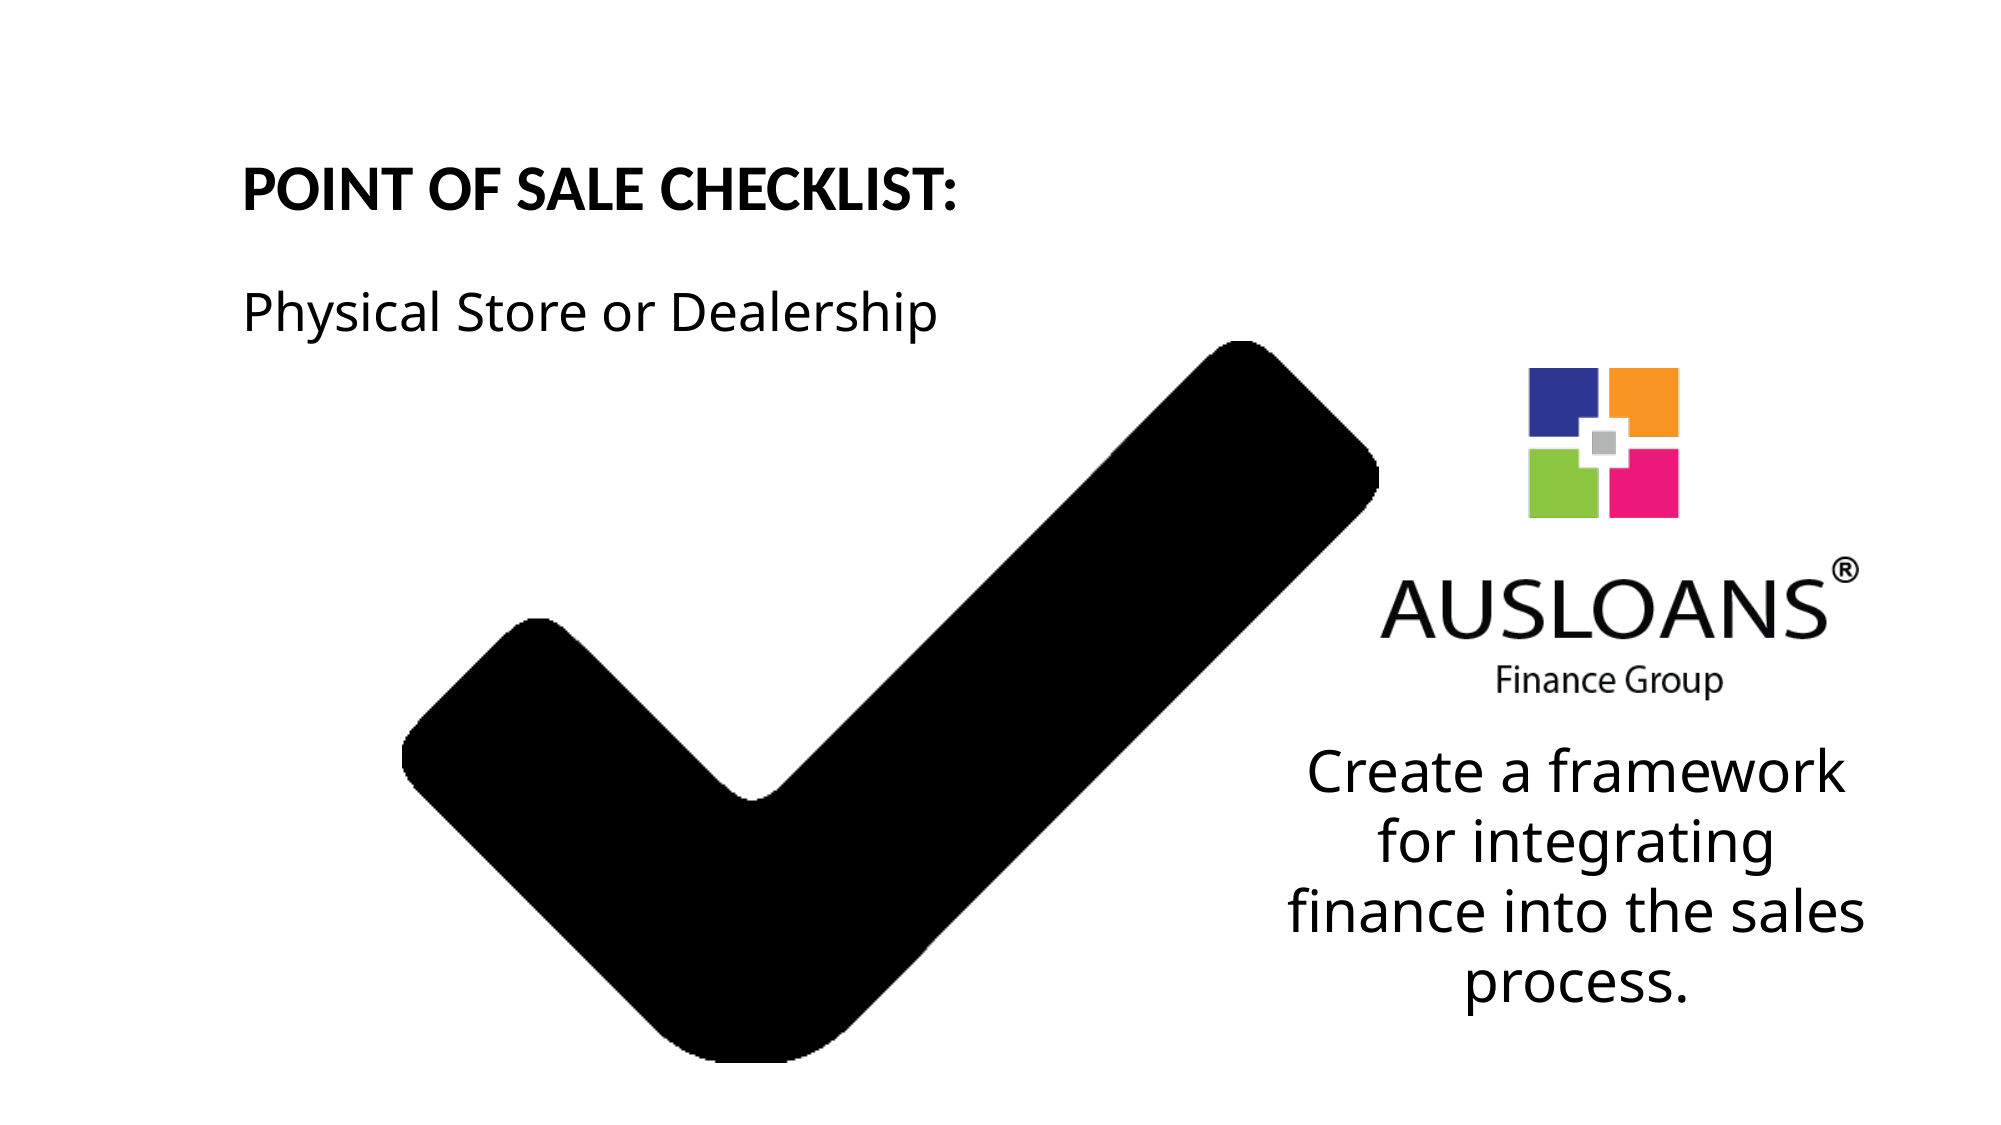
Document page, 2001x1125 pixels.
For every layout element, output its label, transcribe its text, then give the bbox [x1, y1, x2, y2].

text_box POINT OF SALE CHECKLIST: Physical Store or Dealership [227, 124, 1447, 385]
picture [402, 341, 1859, 1063]
text_box Create a framework for integrating finance into the sales process. [1379, 726, 1891, 1021]
